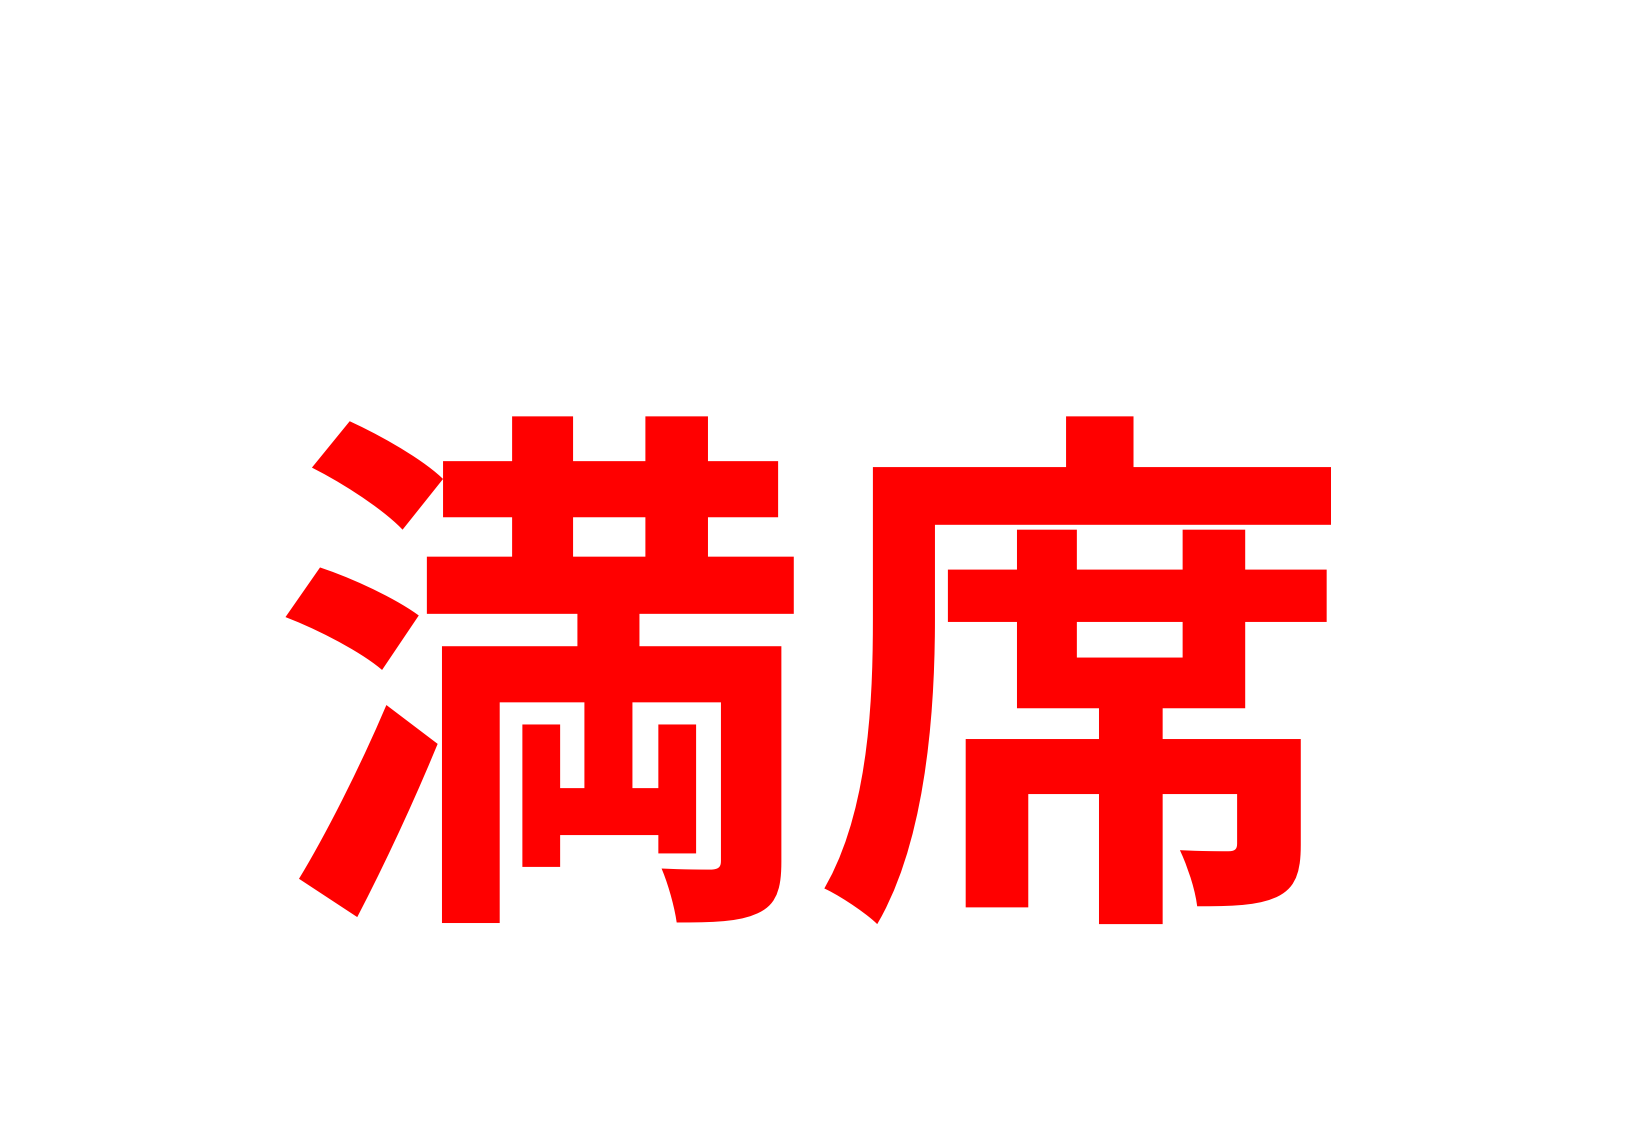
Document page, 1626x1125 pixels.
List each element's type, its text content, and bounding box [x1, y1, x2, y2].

text_box 満席 [0, 328, 1625, 991]
